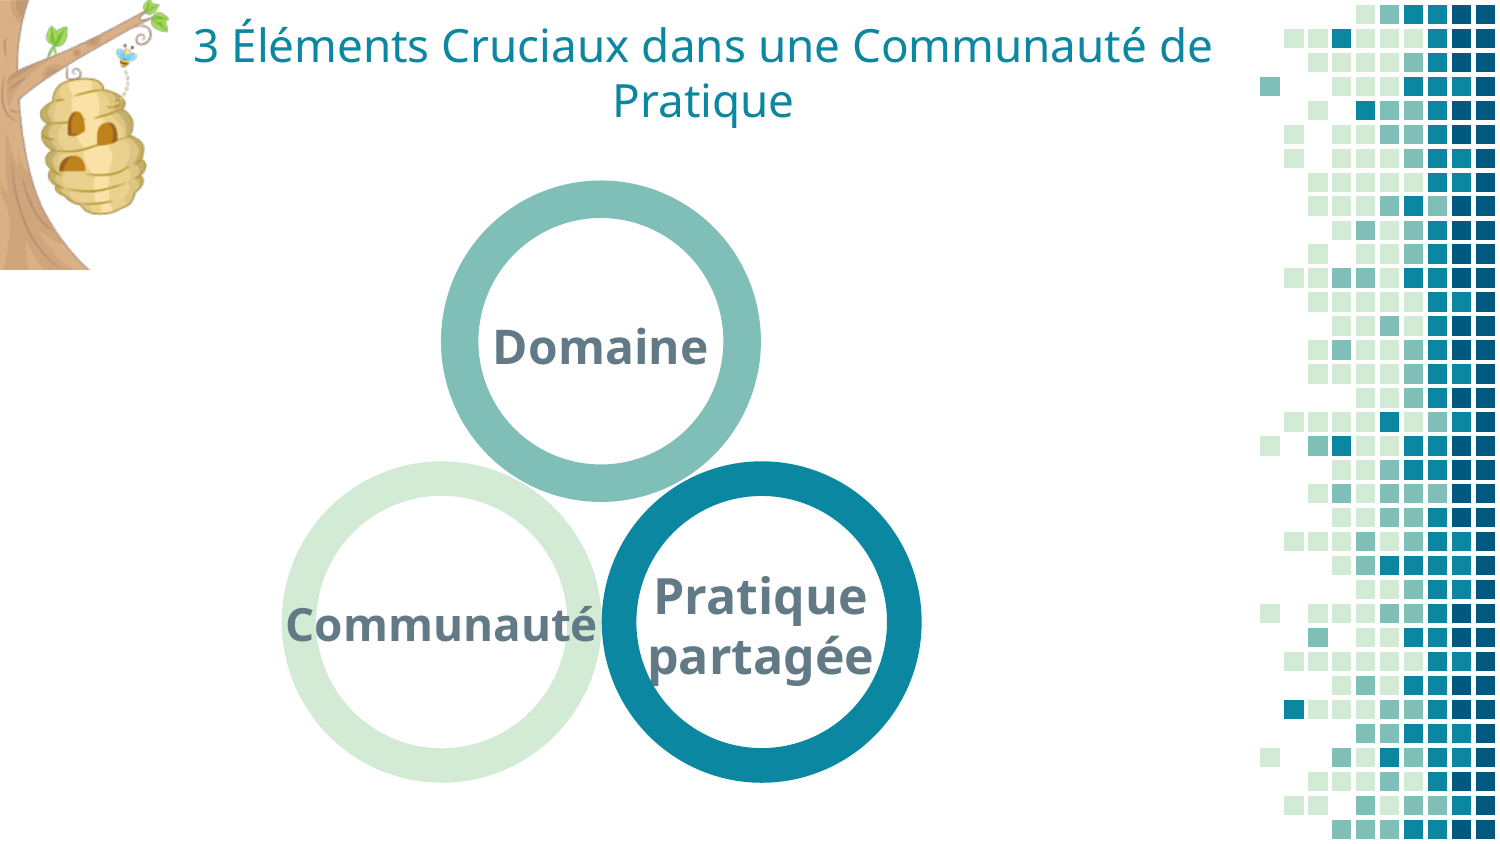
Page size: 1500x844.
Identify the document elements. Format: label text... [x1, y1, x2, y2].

picture [0, 0, 169, 270]
text_box [284, 649, 600, 783]
text_box Communauté [242, 580, 641, 649]
text_box [603, 461, 922, 783]
title 3 Éléments Cruciaux dans une Communauté de Pratique [173, 36, 1257, 142]
text_box [440, 180, 761, 502]
text_box Pratique partagée [641, 549, 886, 618]
text_box Domaine [474, 301, 728, 370]
text_box [287, 461, 597, 580]
